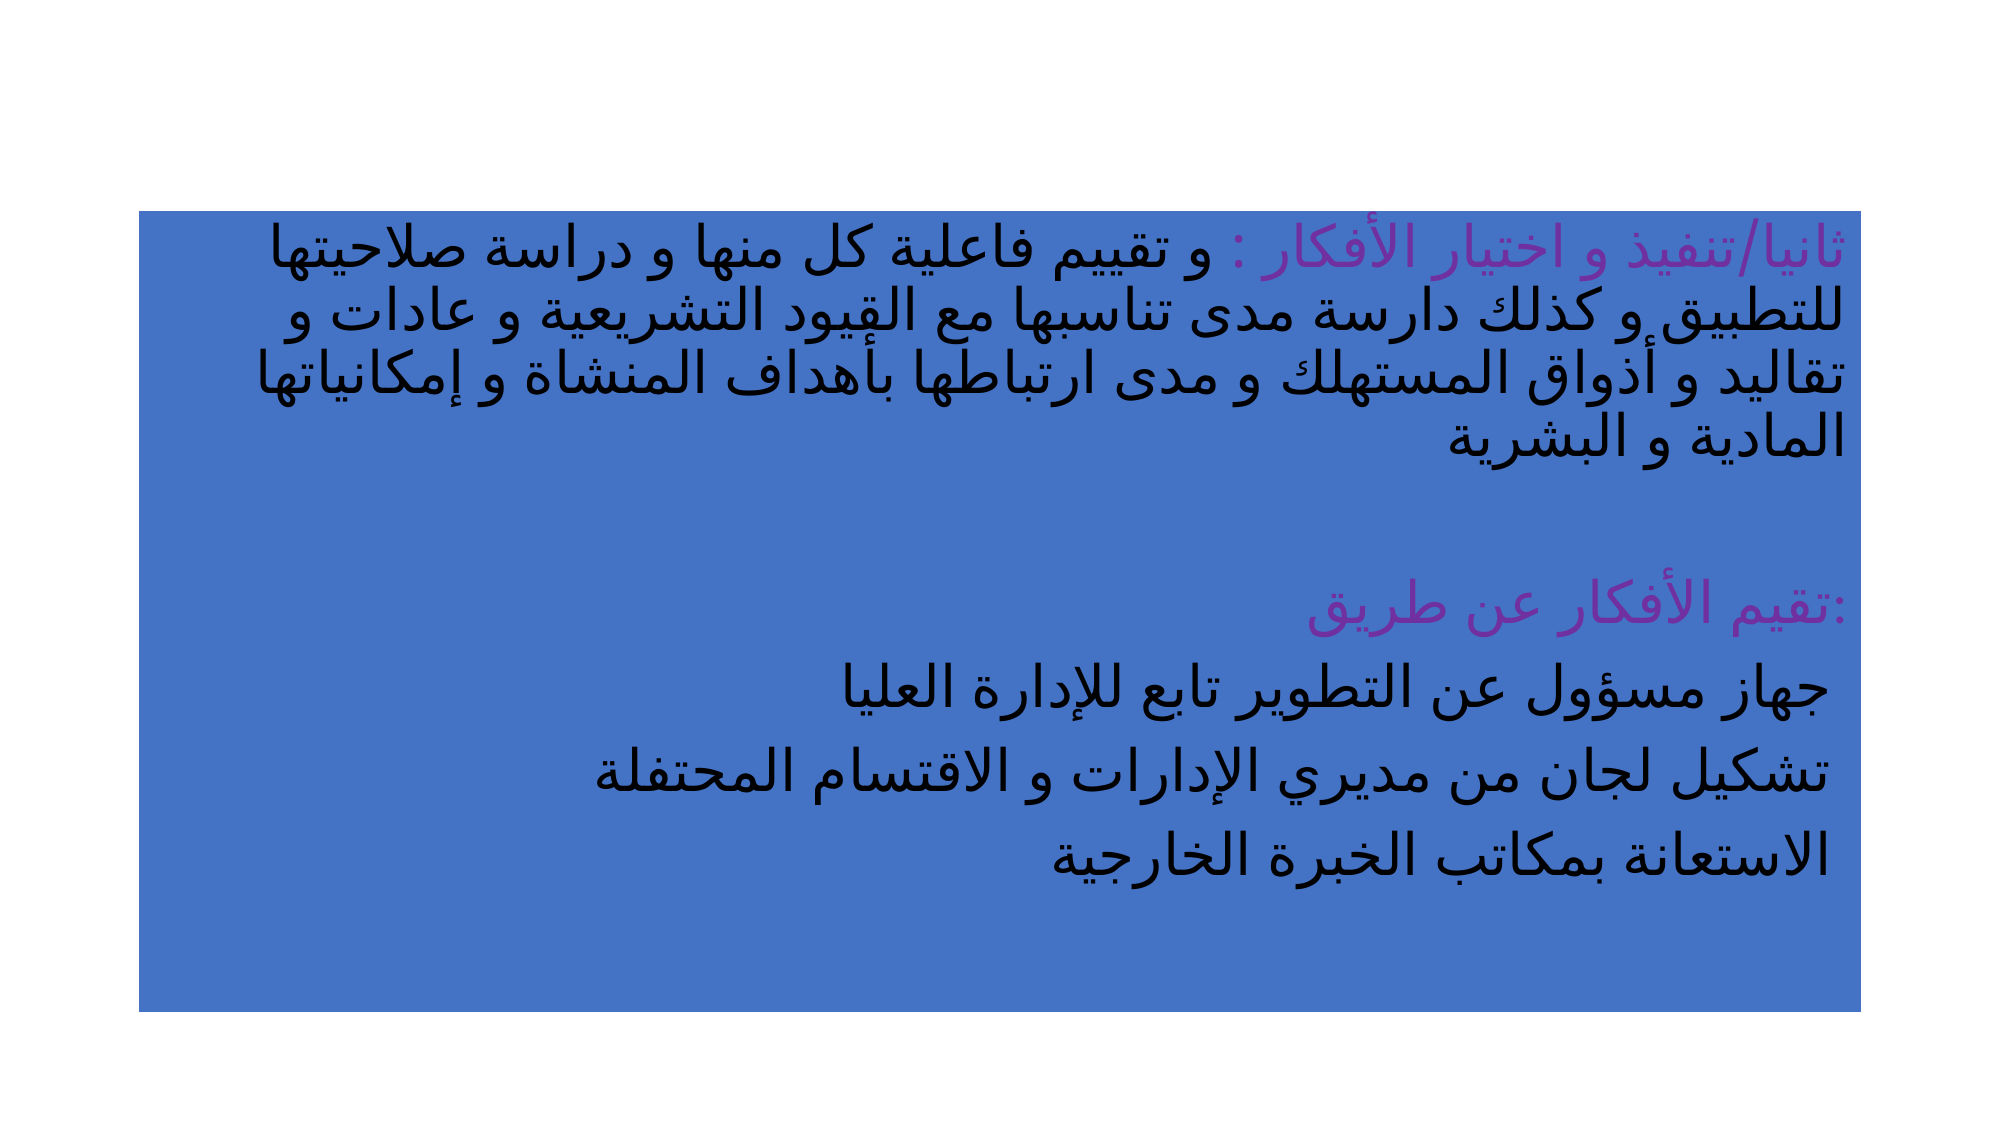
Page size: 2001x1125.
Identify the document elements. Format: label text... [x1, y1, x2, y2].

list ثانيا/تنفيذ و اختيار الأفكار : و تقييم فاعلية كل منها و دراسة صلاحيتها للتطبيق و كذلك دارسة مدى تناسبها مع القيود التشريعية و عادات و تقاليد و أذواق المستهلك و مدى ارتباطها بأهداف المنشاة و إمكانياتها المادية و البشرية تقيم الأفكار عن طريق: جهاز مسؤول عن التطوير تابع للإدارة العليا تشكيل لجان من مديري الإدارات و الاقتسام المحتفلة الاستعانة بمكاتب الخبرة الخارجية [136, 208, 1864, 1015]
